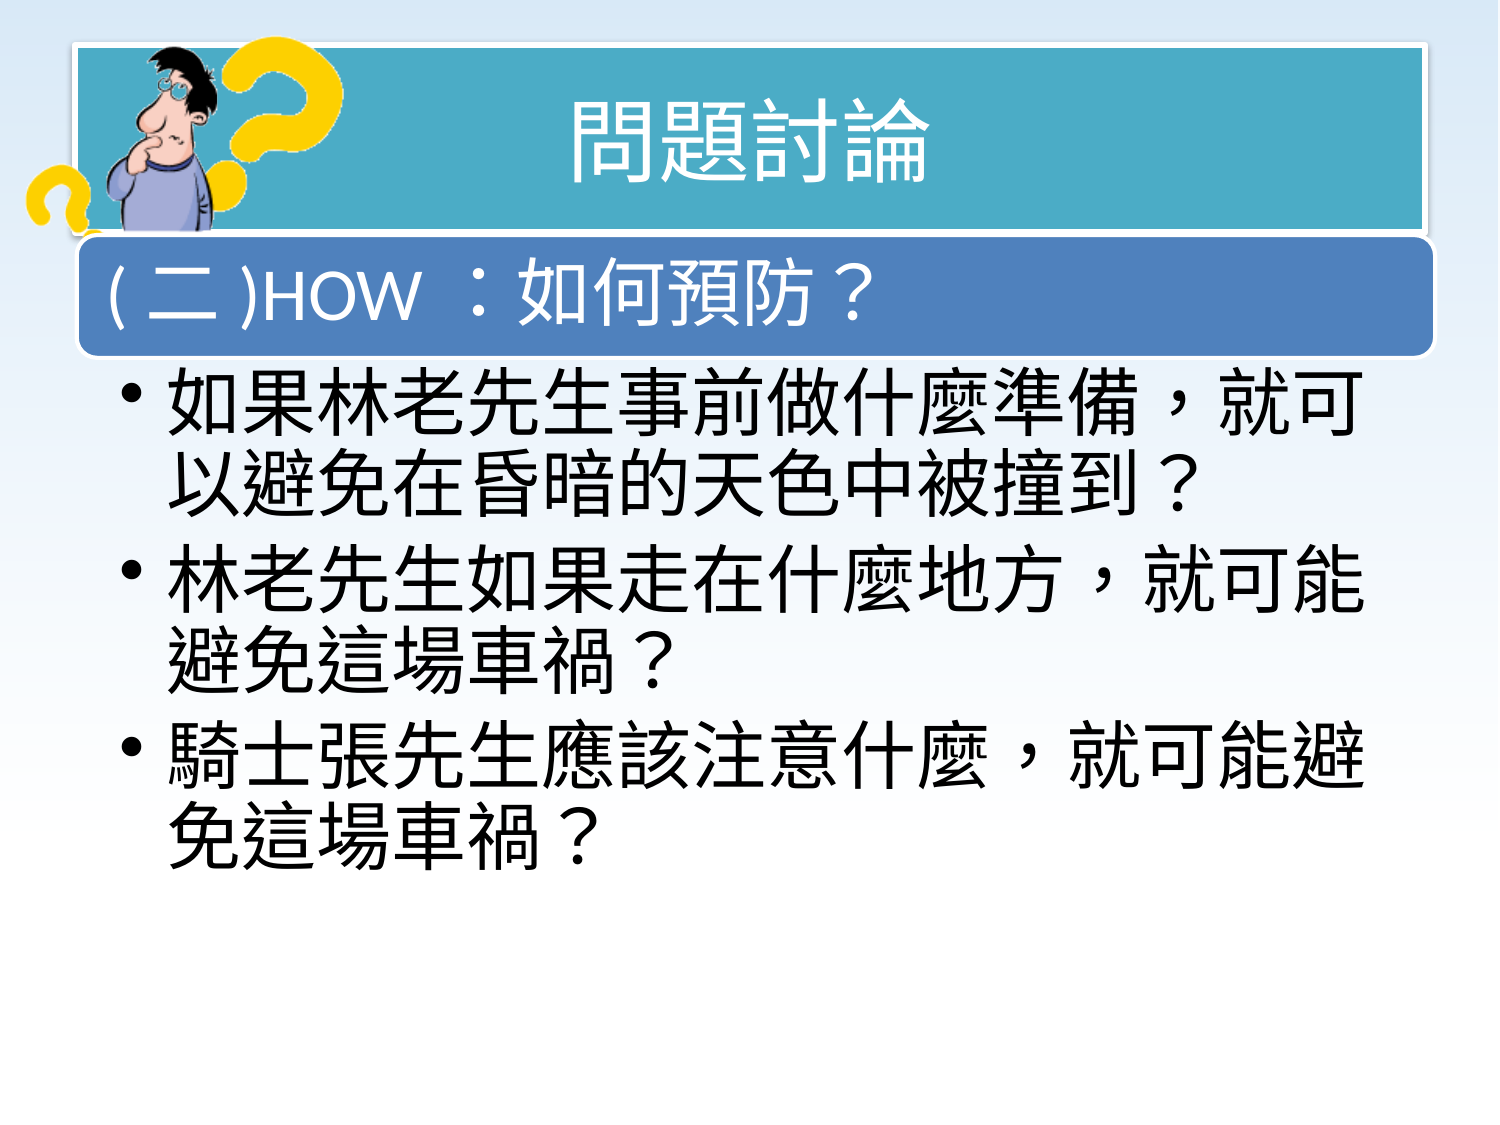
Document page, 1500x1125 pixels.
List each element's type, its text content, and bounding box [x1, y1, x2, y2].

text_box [76, 233, 1436, 1125]
title 問題討論 [371, 42, 1428, 232]
picture [0, 0, 1500, 1125]
